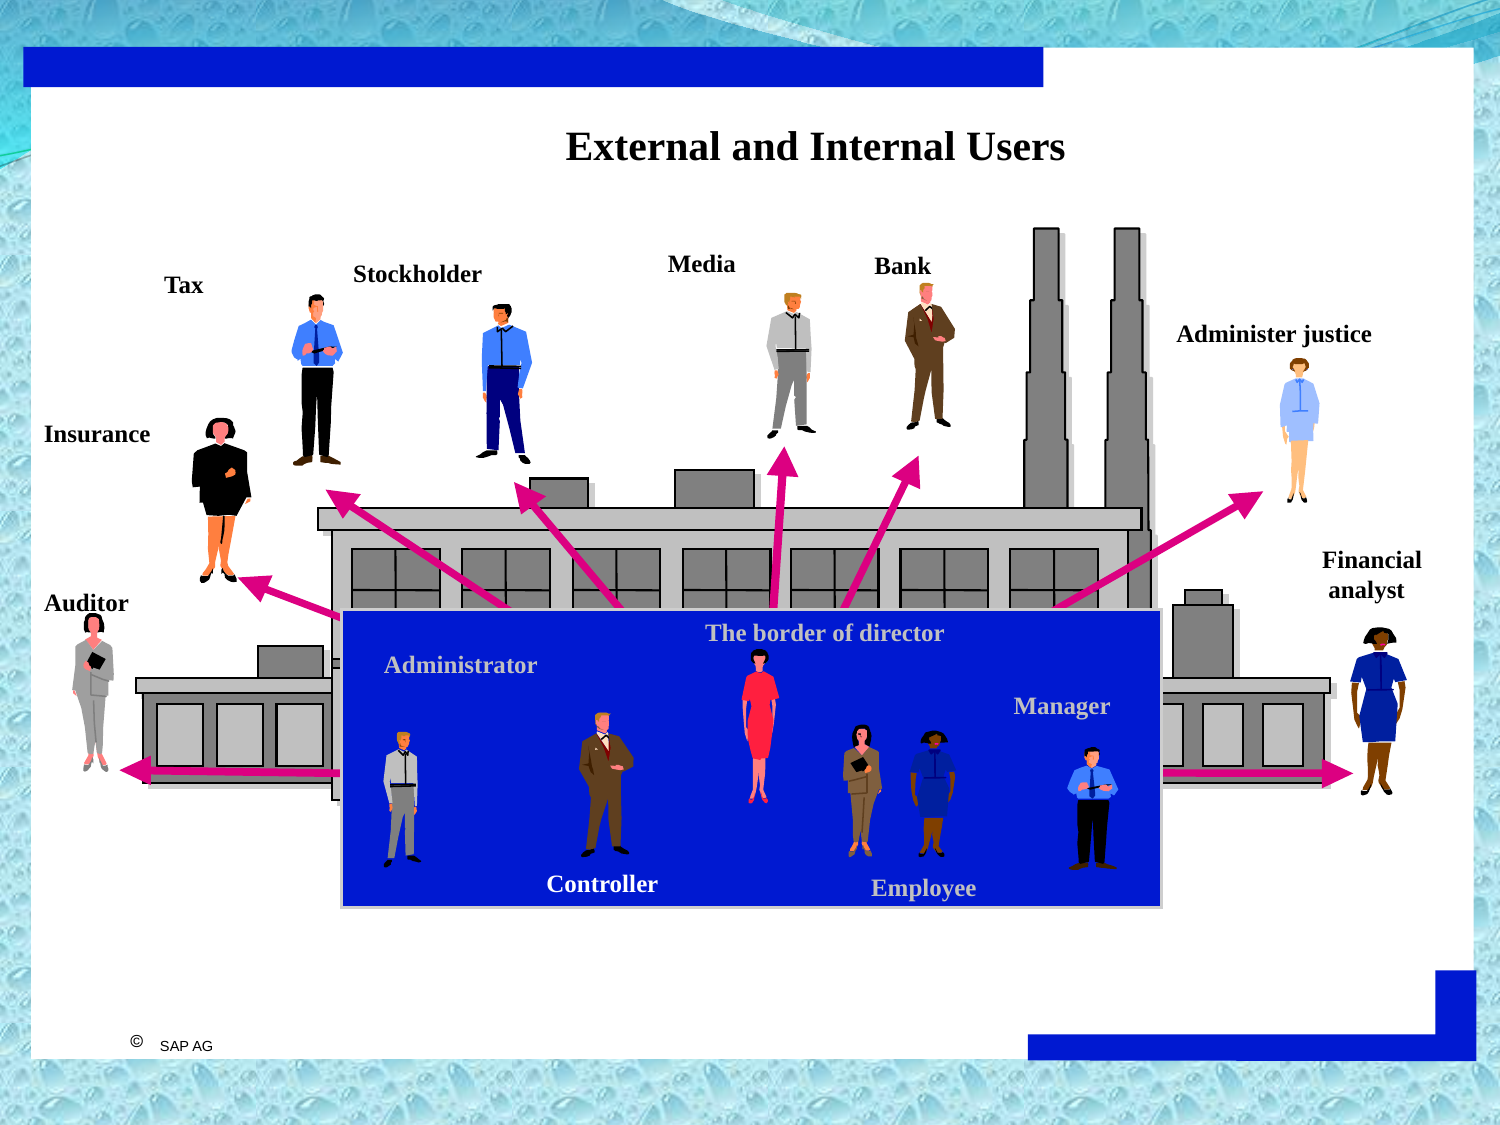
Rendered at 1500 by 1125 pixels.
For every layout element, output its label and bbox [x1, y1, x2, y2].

picture [0, 0, 1500, 1125]
text_box [23, 46, 1477, 1062]
